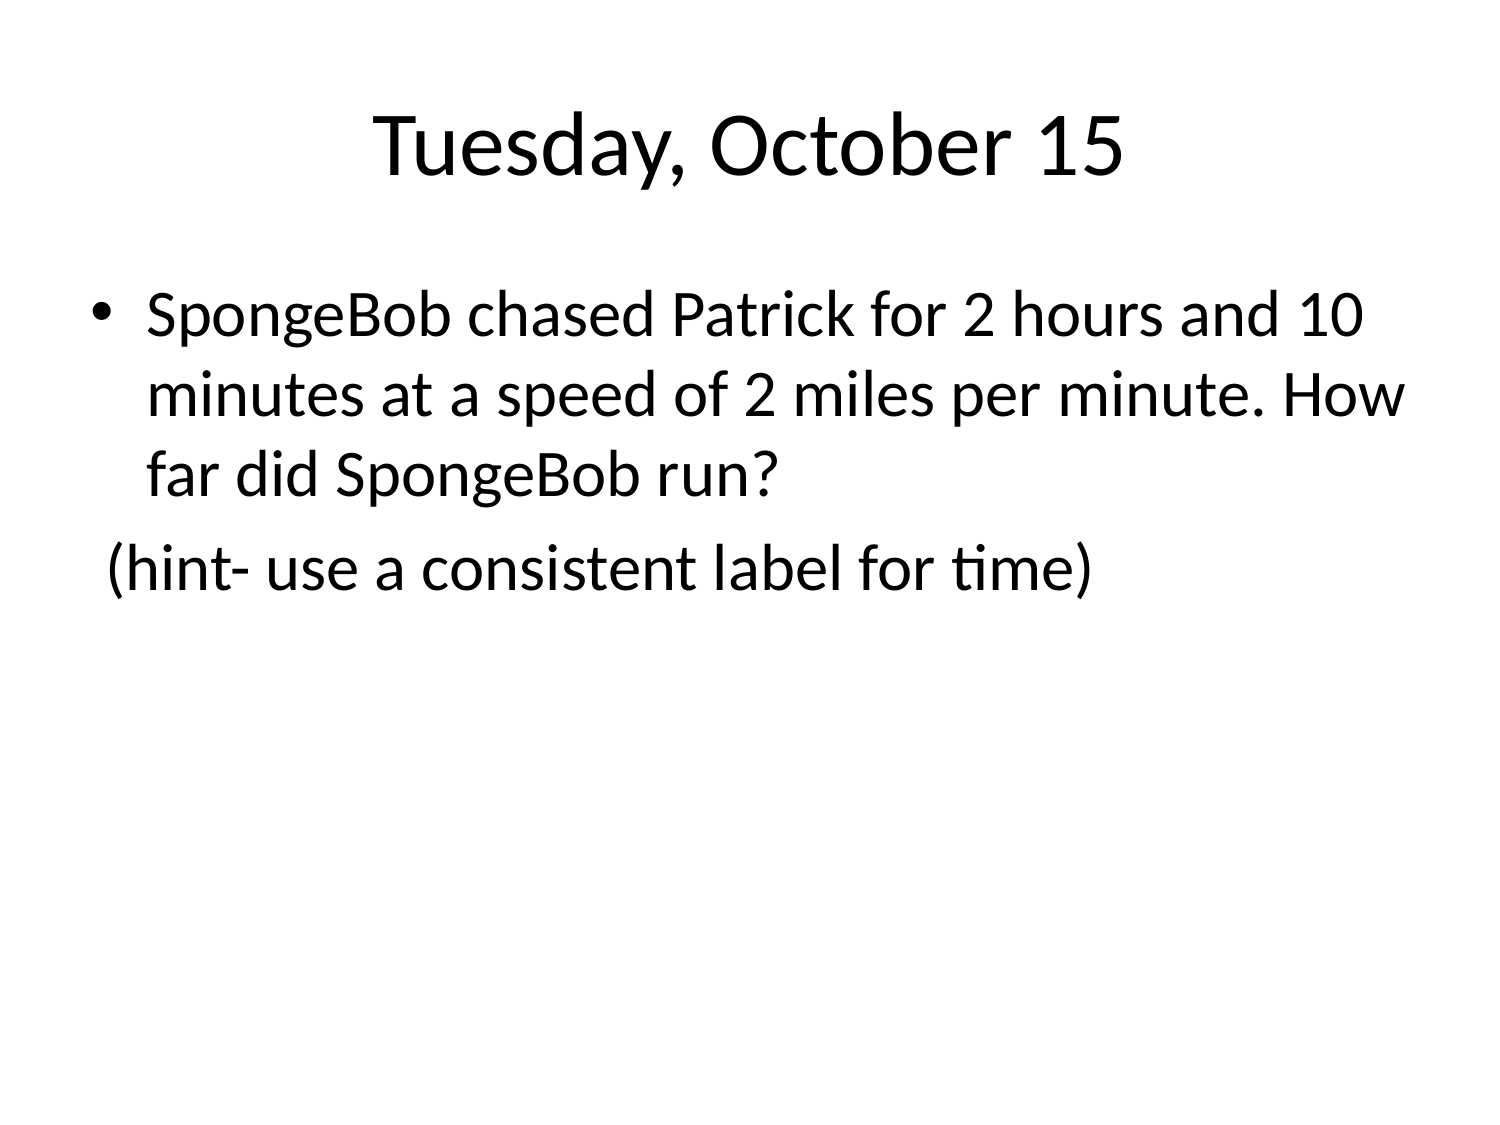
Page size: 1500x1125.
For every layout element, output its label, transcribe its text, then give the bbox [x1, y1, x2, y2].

title Tuesday, October 15 [75, 45, 1425, 233]
list SpongeBob chased Patrick for 2 hours and 10 minutes at a speed of 2 miles per minute. How far did SpongeBob run? (hint- use a consistent label for time) [75, 262, 1425, 1005]
